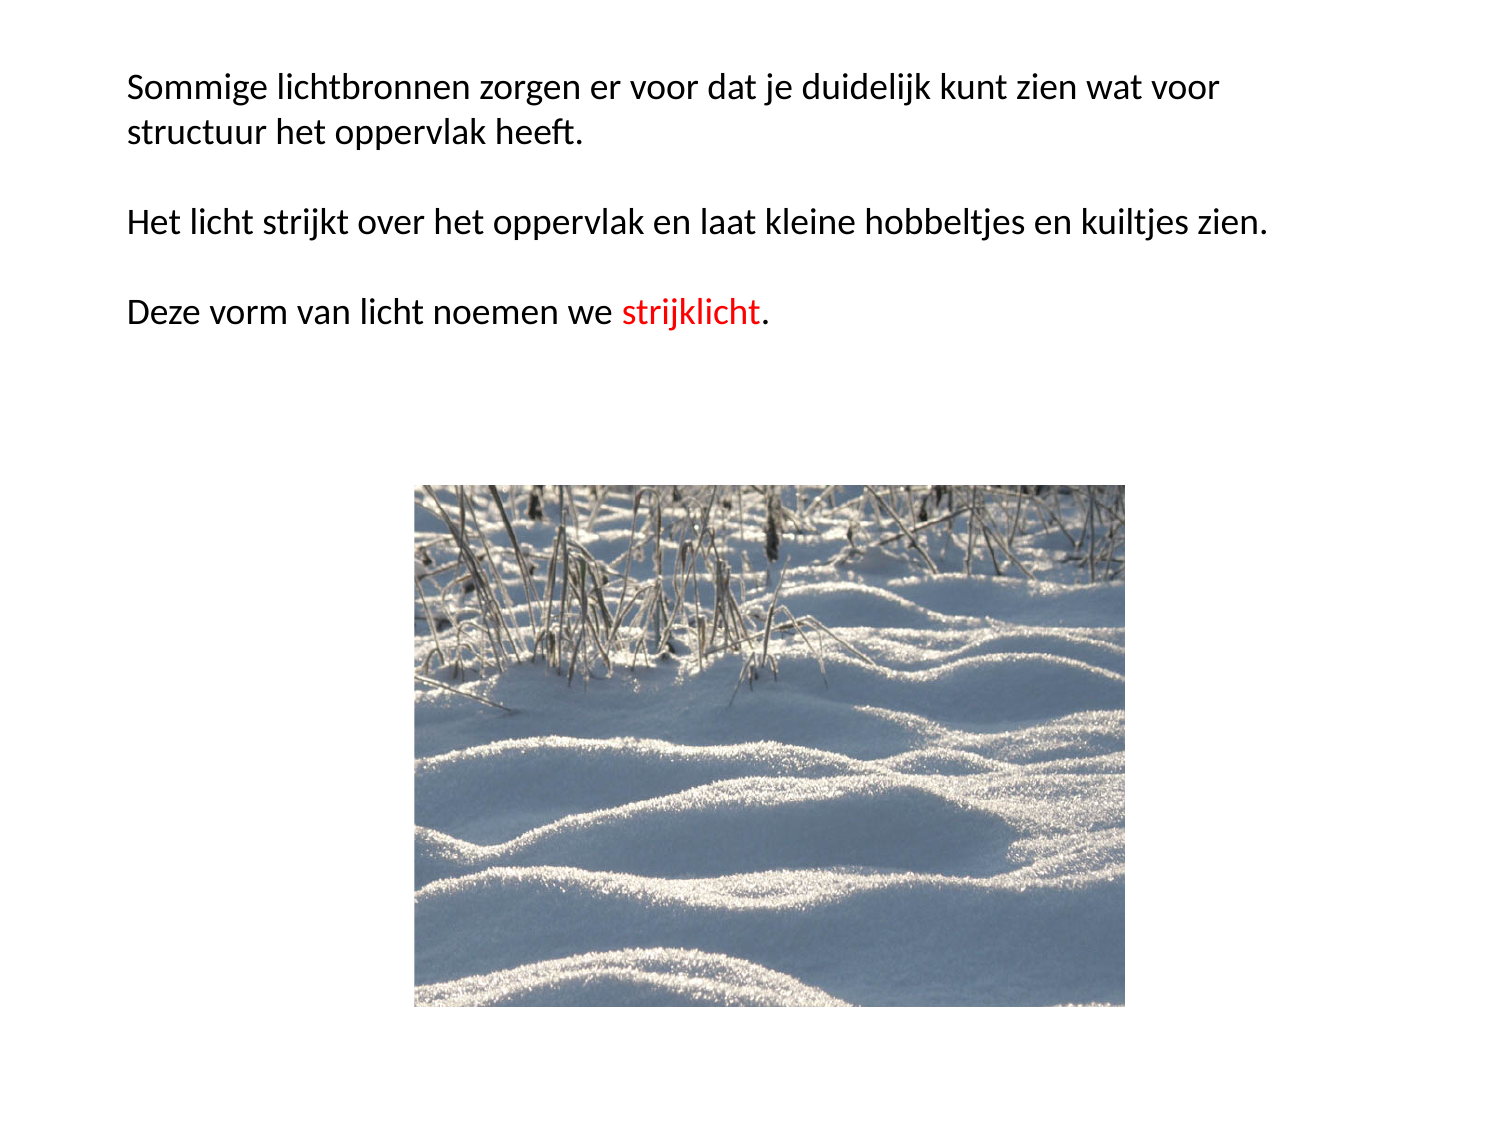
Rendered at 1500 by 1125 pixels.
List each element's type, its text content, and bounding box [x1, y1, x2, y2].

picture [414, 485, 1126, 1008]
text_box Sommige lichtbronnen zorgen er voor dat je duidelijk kunt zien wat voor structuur het oppervlak heeft. Het licht strijkt over het oppervlak en laat kleine hobbeltjes en kuiltjes zien. Deze vorm van licht noemen we strijklicht. [112, 54, 1329, 340]
